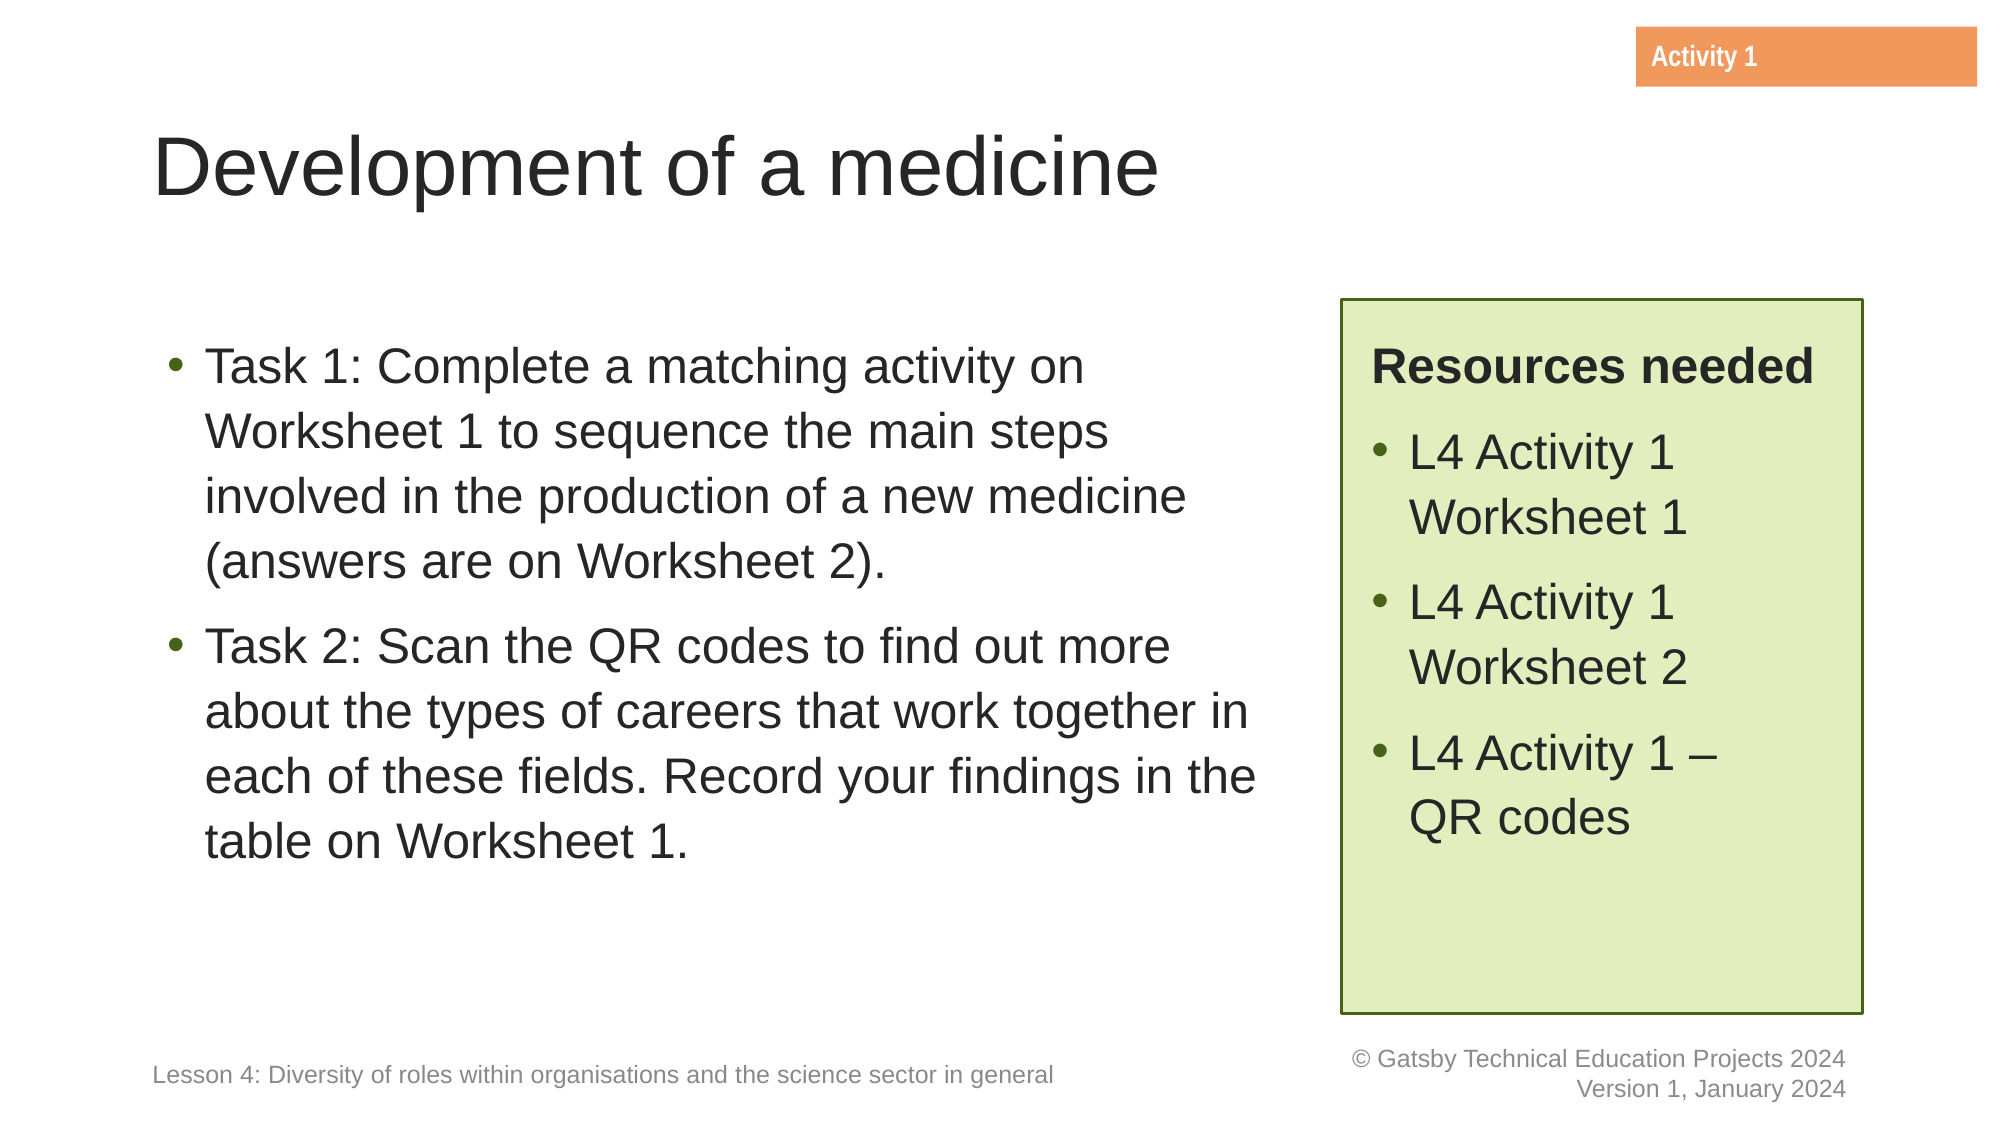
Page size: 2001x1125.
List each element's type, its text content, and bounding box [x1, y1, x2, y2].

title Development of a medicine [137, 59, 1863, 278]
list Activity 1 [1636, 26, 1978, 87]
list Lesson 4: Diversity of roles within organisations and the science sector in general [137, 1042, 1089, 1103]
list Resources needed L4 Activity 1 Worksheet 1 L4 Activity 1 Worksheet 2 L4 Activity 1 – QR codes [1340, 298, 1864, 1015]
list Task 1: Complete a matching activity on Worksheet 1 to sequence the main steps involved in the production of a new medicine (answers are on Worksheet 2). Task 2: Scan the QR codes to find out more about the types of careers that work together in each of these fields. Record your findings in the table on Worksheet 1. [137, 299, 1300, 1014]
